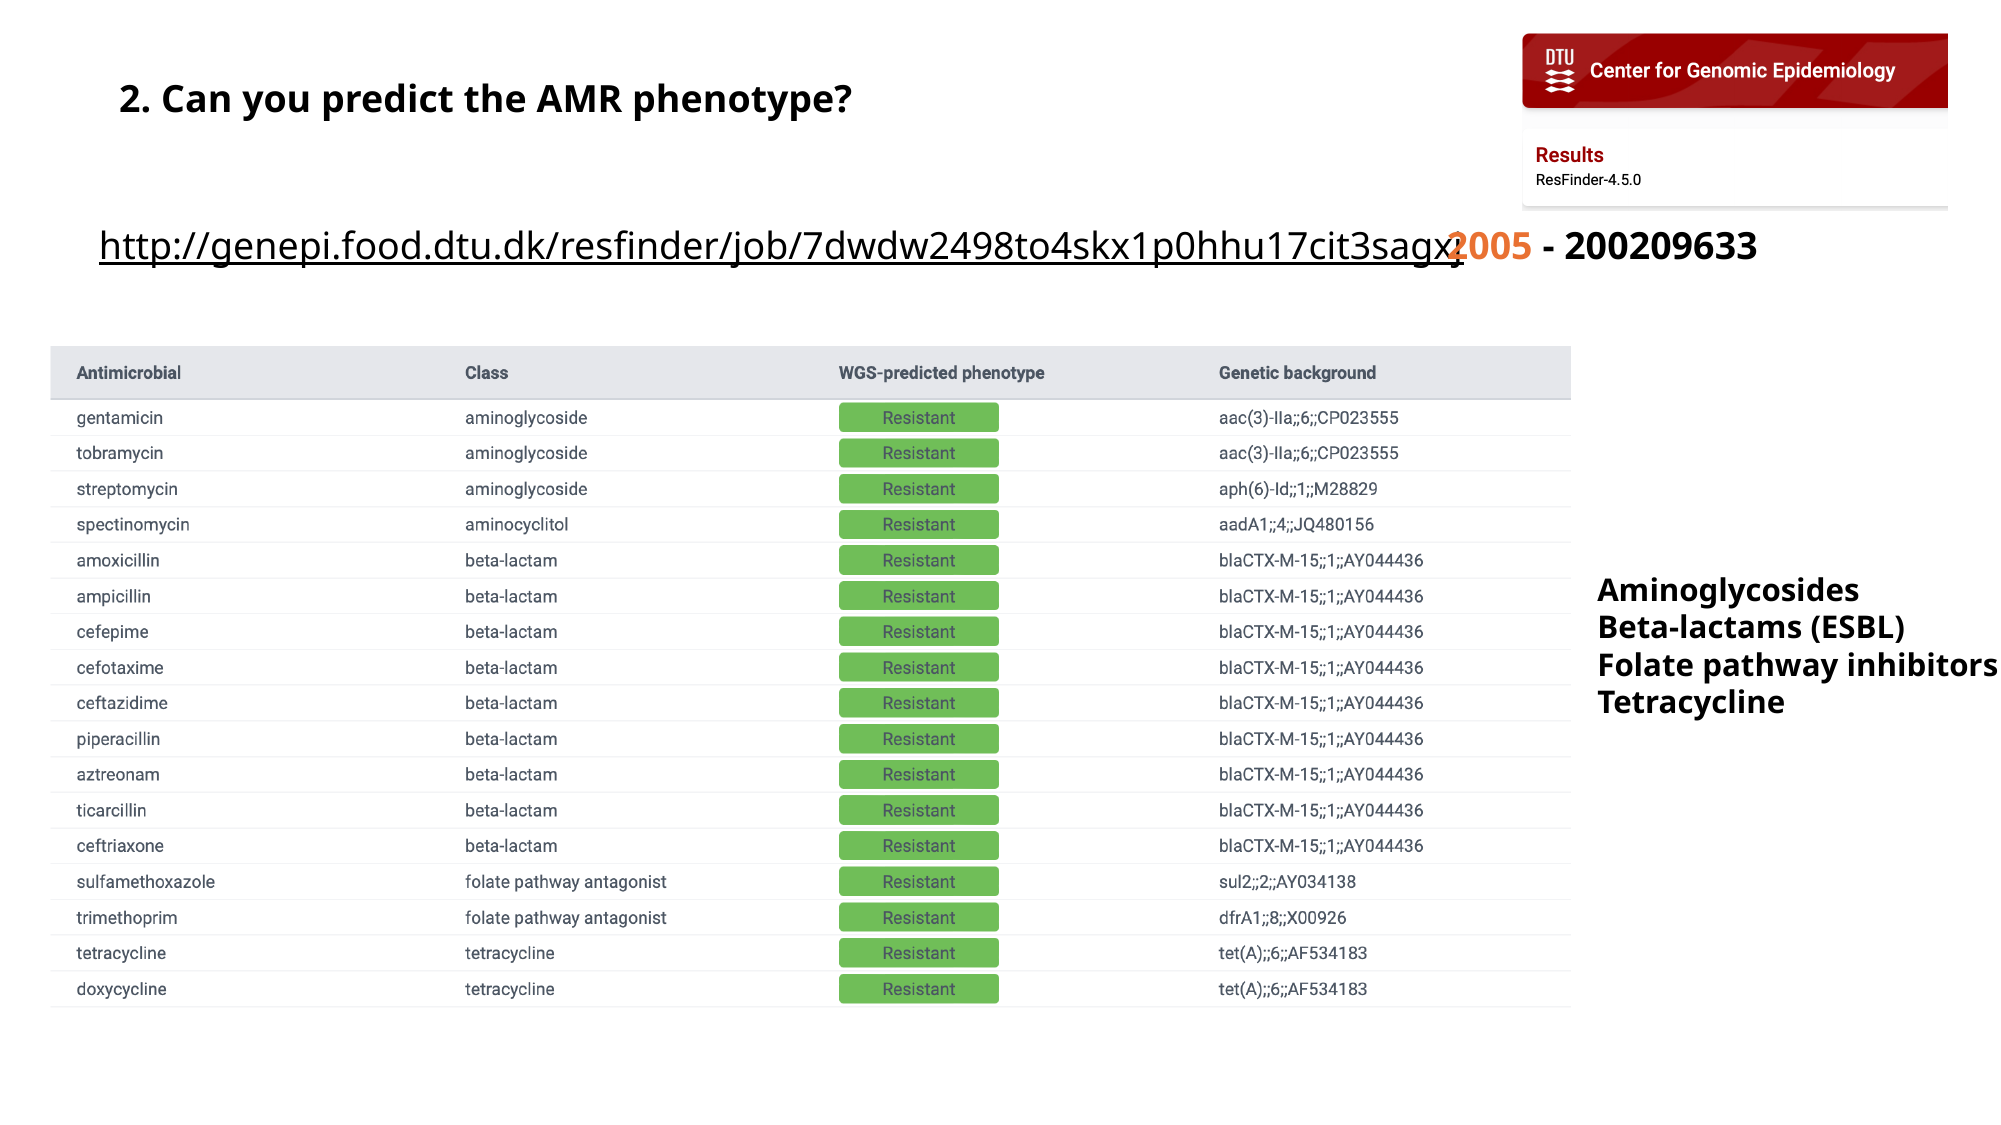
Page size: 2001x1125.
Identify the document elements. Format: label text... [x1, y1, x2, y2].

text_box Aminoglycosides Beta-lactams (ESBL) Folate pathway inhibitors Tetracycline [1582, 562, 2000, 727]
text_box 2. Can you predict the AMR phenotype? [104, 67, 1522, 128]
picture [40, 320, 1576, 1009]
text_box http://genepi.food.dtu.dk/resfinder/job/7dwdw2498to4skx1p0hhu17cit3sagxj [84, 214, 1432, 281]
text_box 2005 - 200209633 [1432, 214, 1773, 320]
picture [1522, 32, 1949, 211]
